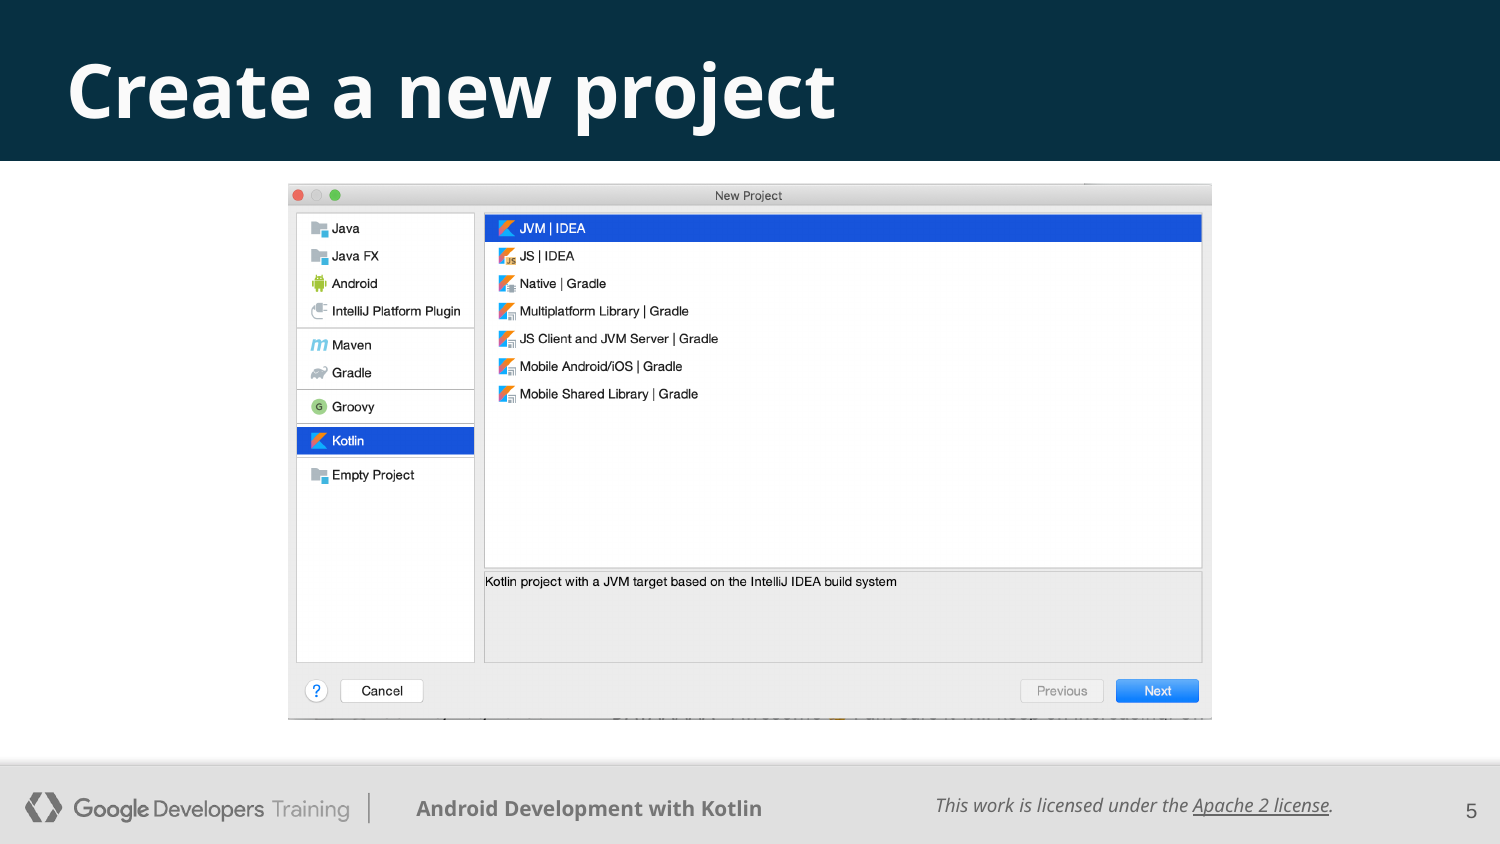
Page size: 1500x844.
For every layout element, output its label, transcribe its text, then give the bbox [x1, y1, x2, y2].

title Create a new project [51, 28, 1449, 122]
picture [0, 161, 1500, 844]
slide_number ‹#› [1402, 777, 1493, 842]
